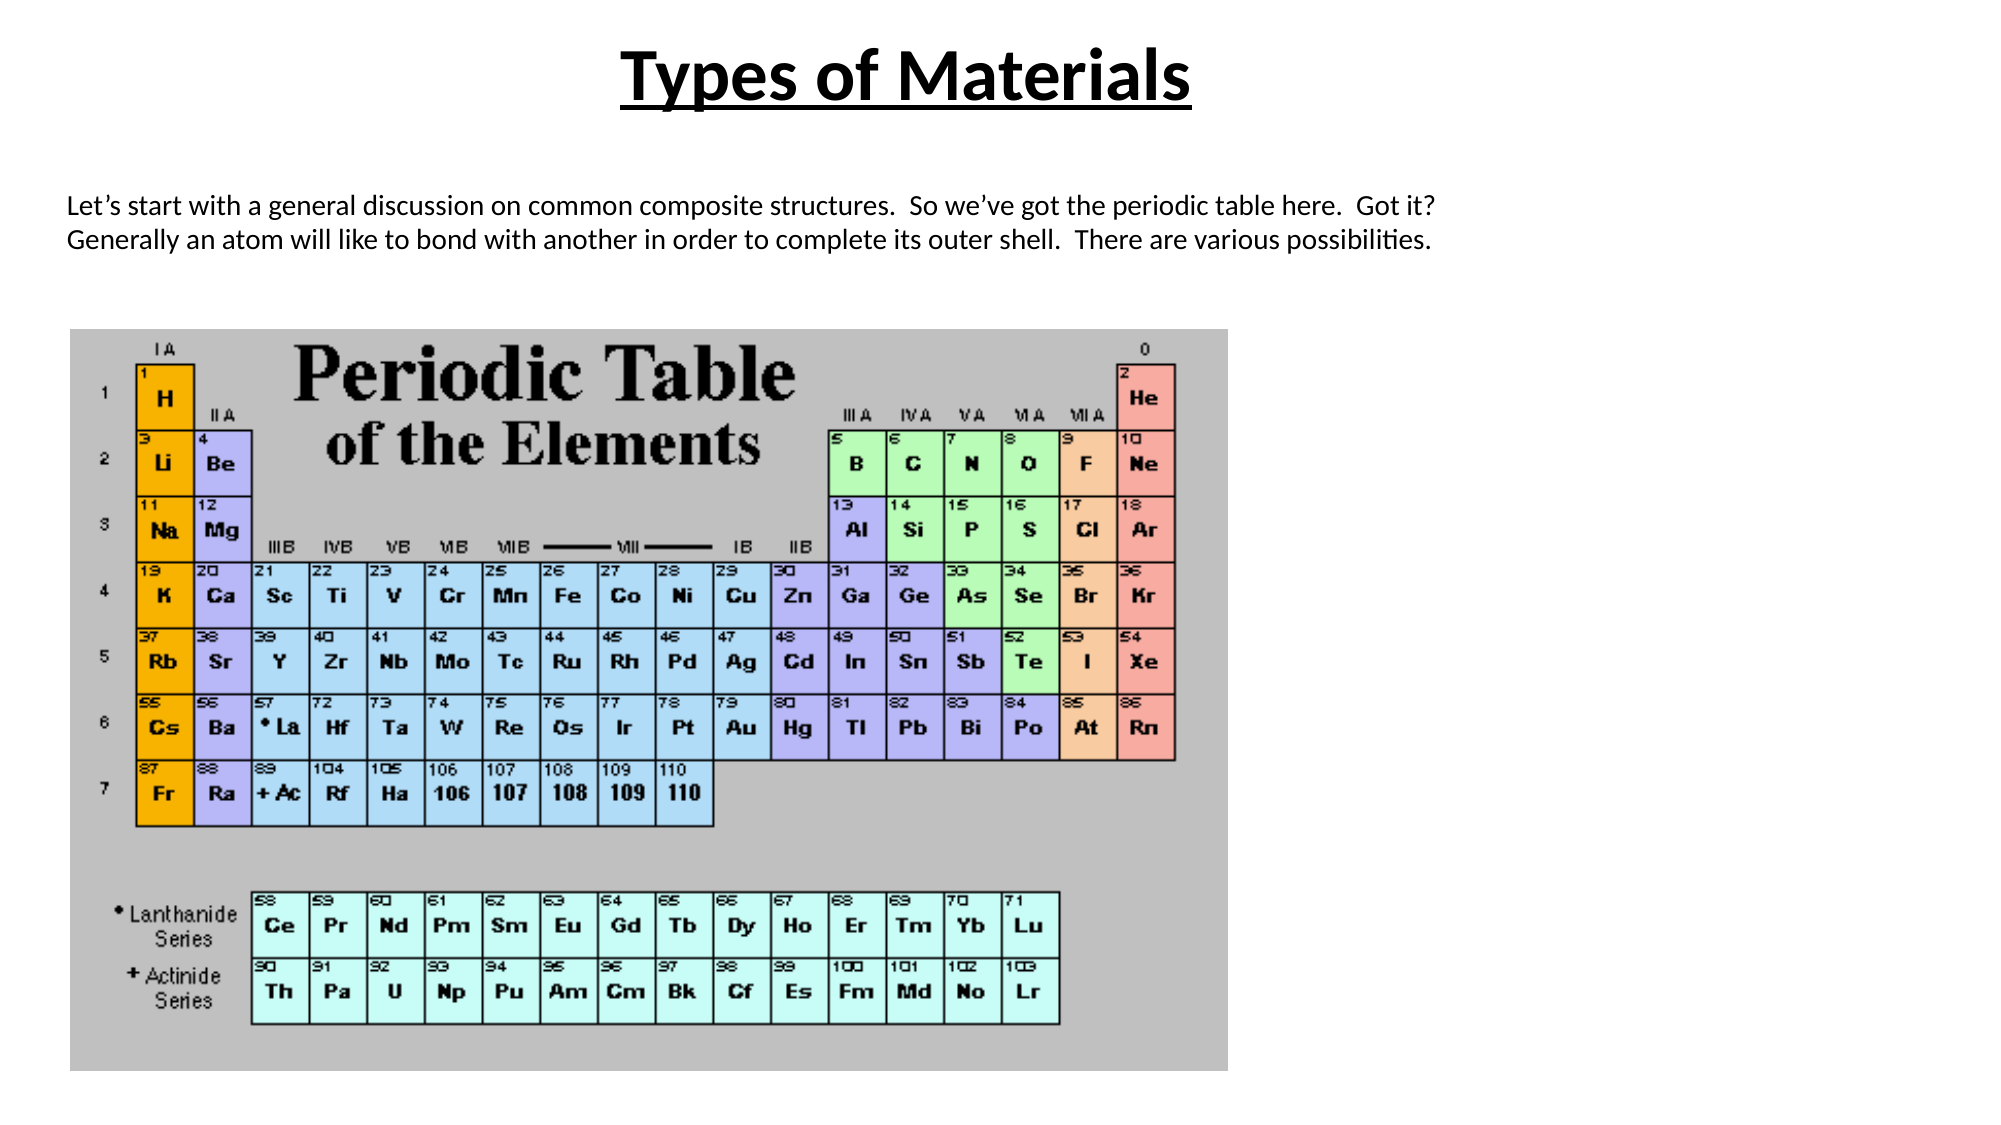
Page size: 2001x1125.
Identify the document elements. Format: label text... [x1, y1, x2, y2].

picture [70, 329, 1228, 1071]
title Types of Materials [402, 22, 1411, 124]
text_box Let’s start with a general discussion on common composite structures. So we’ve got the periodic table here. Got it? Generally an atom will like to bond with another in order to complete its outer shell. There are various possibilities. [52, 178, 1502, 264]
